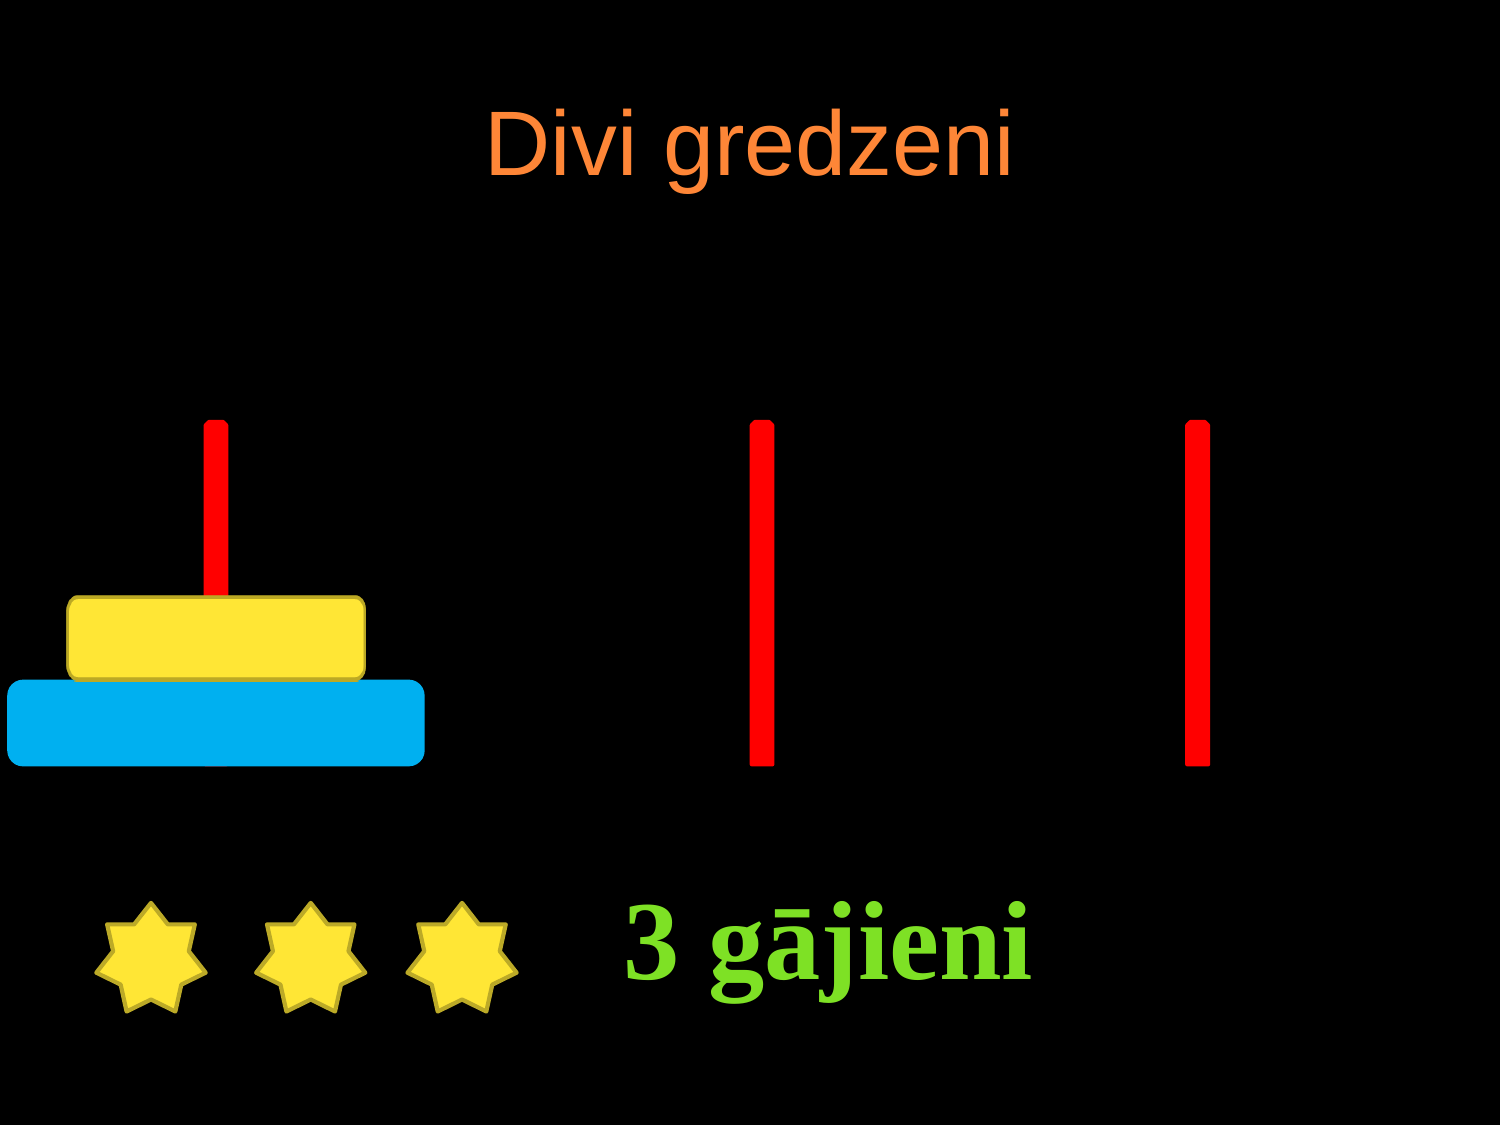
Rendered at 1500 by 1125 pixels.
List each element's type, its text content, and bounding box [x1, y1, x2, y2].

text_box [405, 900, 519, 1014]
picture [66, 595, 366, 681]
text_box [1185, 419, 1211, 767]
text_box [203, 419, 229, 594]
title Divi gredzeni [74, 44, 1426, 233]
text_box 3 gājieni [608, 859, 1048, 1010]
text_box [7, 679, 425, 767]
text_box [254, 900, 368, 1014]
text_box [749, 419, 775, 767]
text_box [94, 900, 208, 1014]
